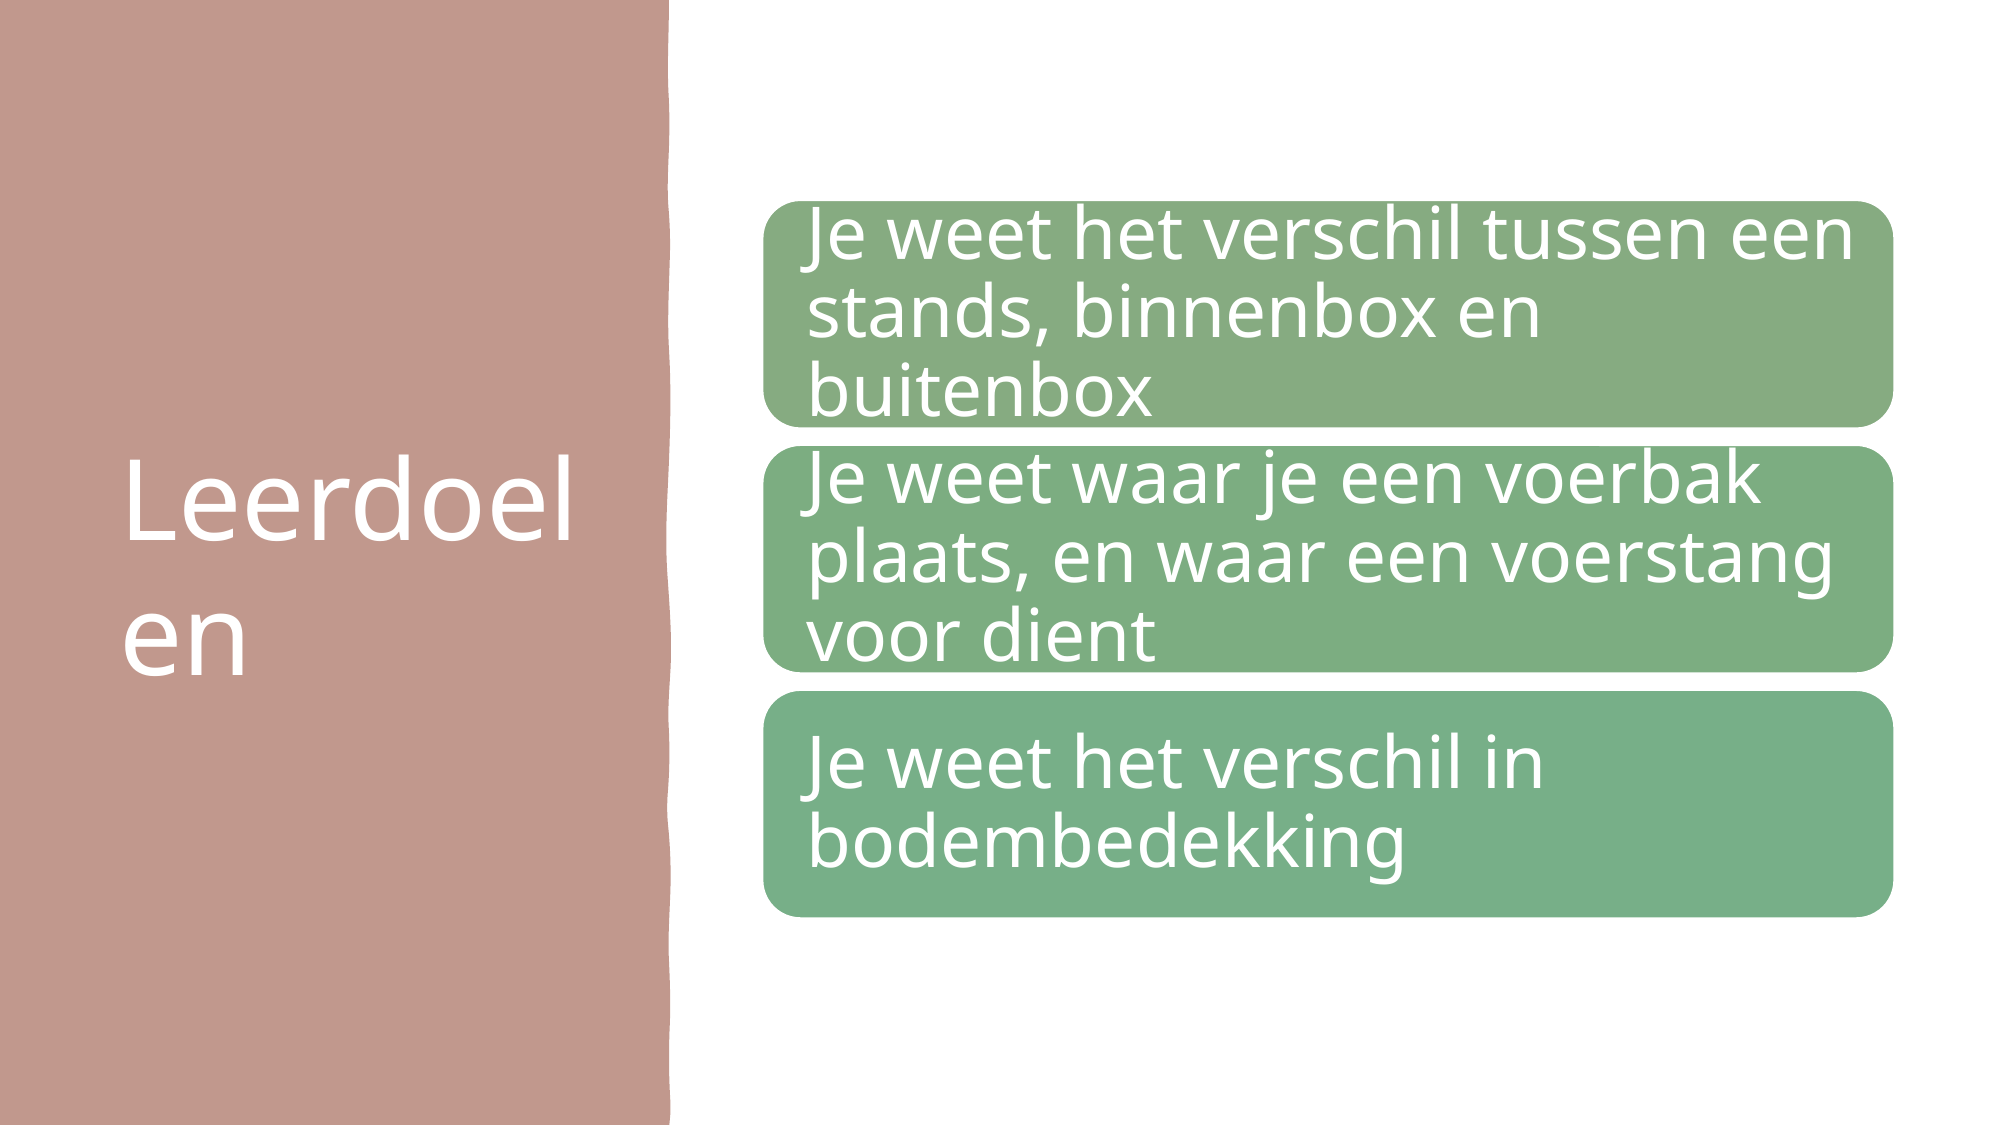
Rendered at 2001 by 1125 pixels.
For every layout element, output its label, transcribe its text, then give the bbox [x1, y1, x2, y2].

title Leerdoelen [104, 105, 614, 1021]
text_box [668, 0, 2000, 1125]
text_box [0, 0, 673, 1125]
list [762, 105, 1895, 1014]
